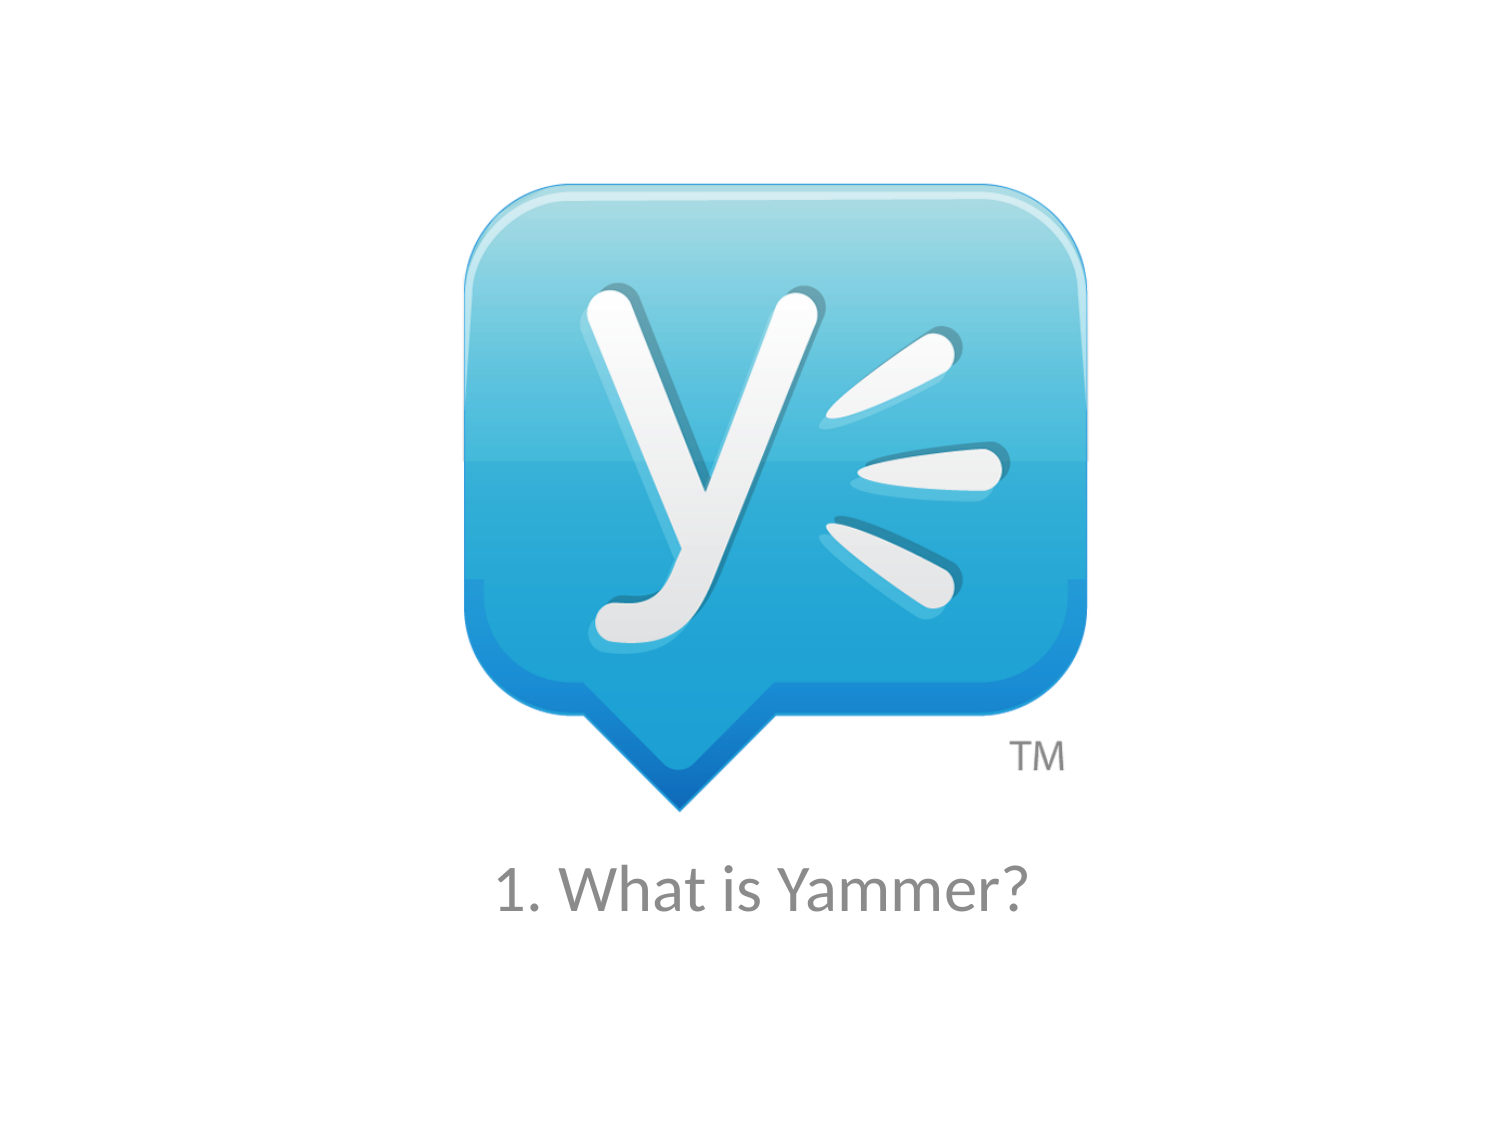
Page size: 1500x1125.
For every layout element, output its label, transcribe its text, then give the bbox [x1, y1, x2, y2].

subtitle 1. What is Yammer? [237, 837, 1288, 1125]
picture [449, 174, 1101, 820]
